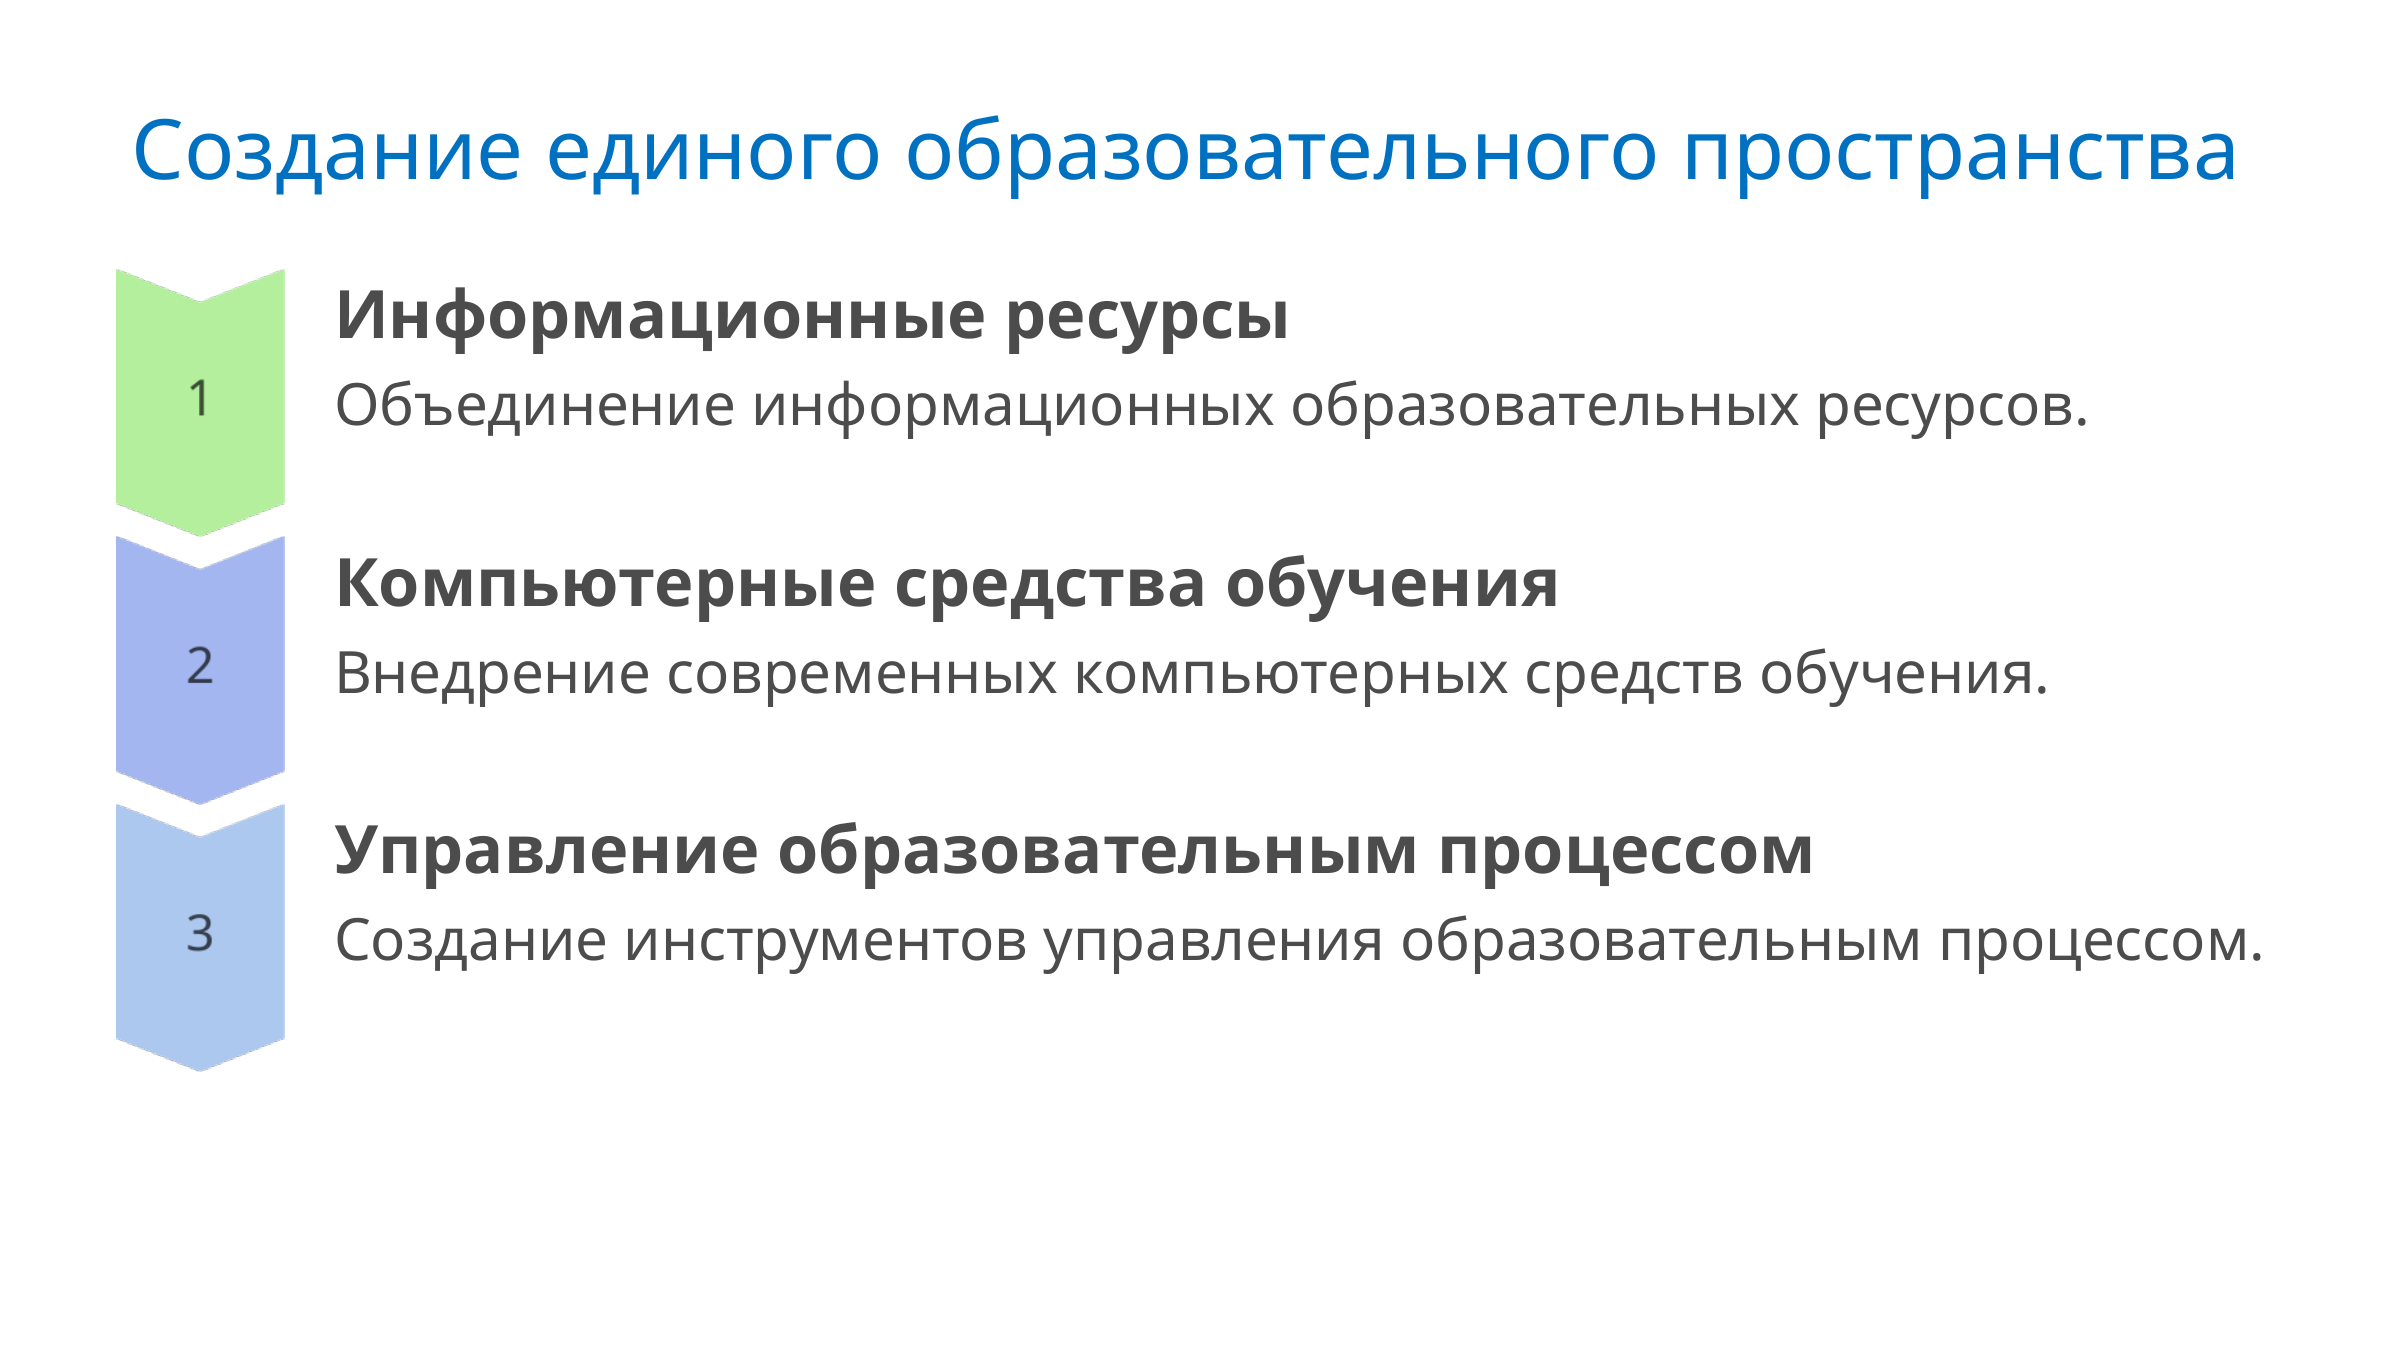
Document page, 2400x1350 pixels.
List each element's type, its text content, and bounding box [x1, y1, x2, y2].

text_box Создание единого образовательного пространства [116, 92, 2256, 242]
text_box Информационные ресурсы [334, 300, 889, 353]
picture [116, 269, 285, 1072]
text_box Управление образовательным процессом [334, 834, 1193, 887]
text_box Создание инструментов управления образовательным процессом. [334, 919, 2277, 1065]
text_box Компьютерные средства обучения [334, 567, 1043, 620]
text_box Внедрение современных компьютерных средств обучения. [334, 651, 2277, 725]
text_box Объединение информационных образовательных ресурсов. [334, 384, 2277, 457]
